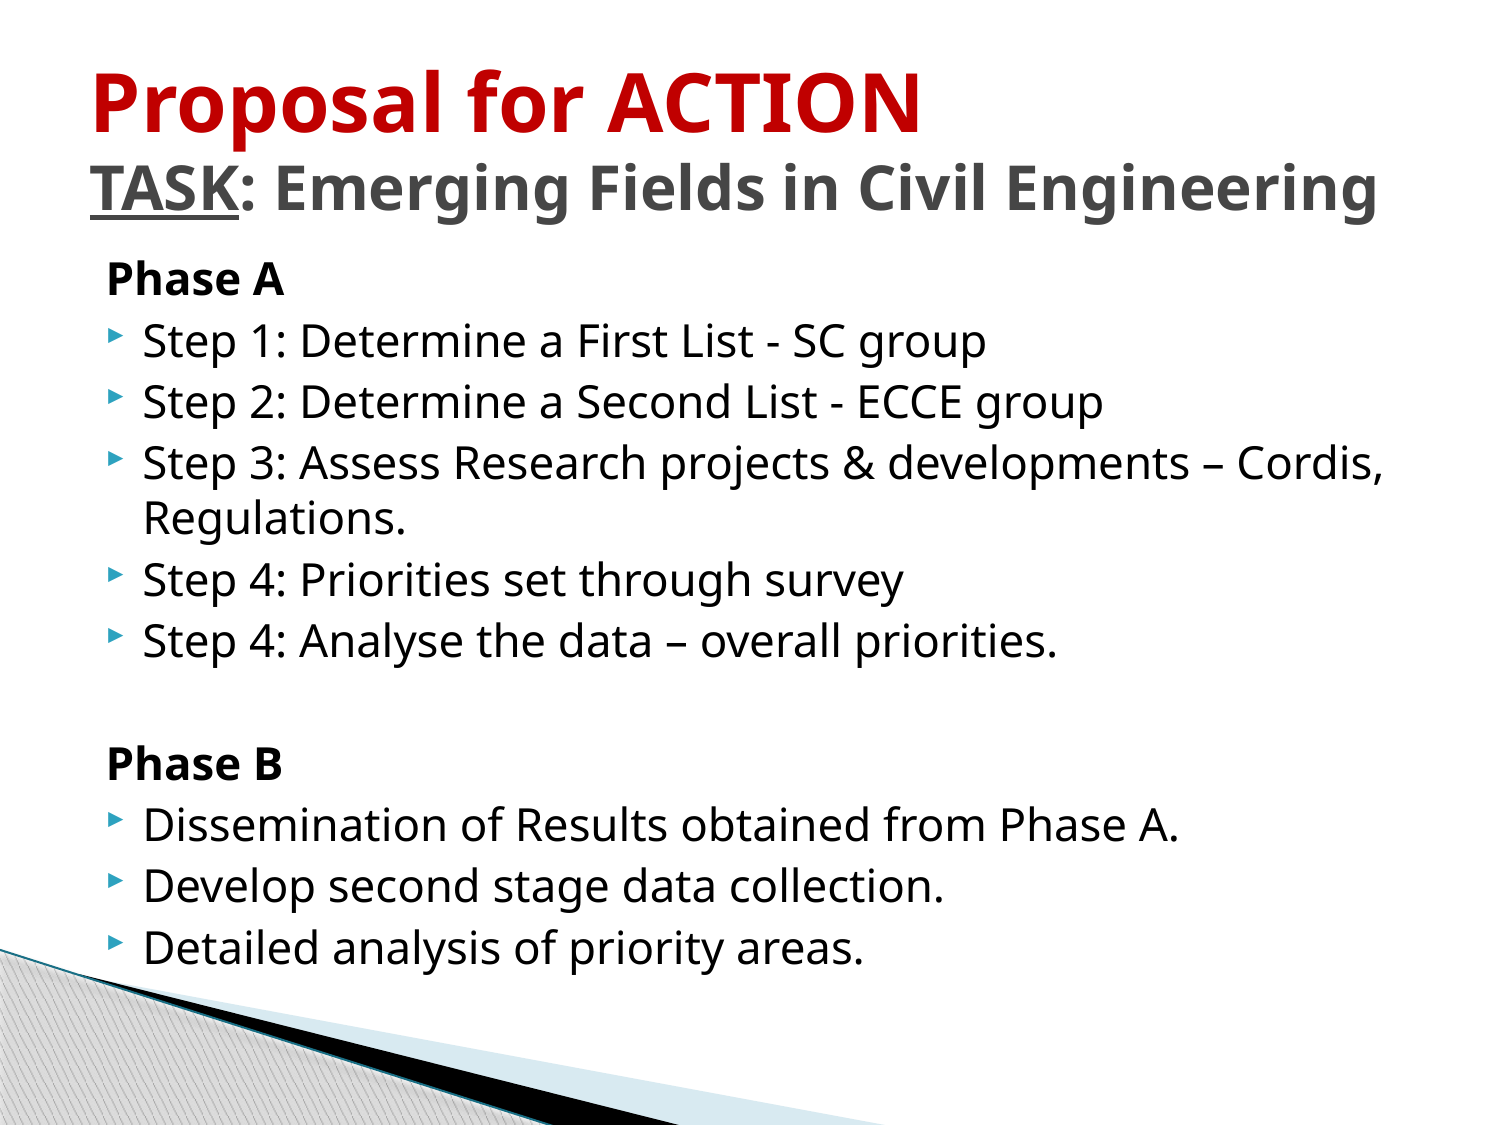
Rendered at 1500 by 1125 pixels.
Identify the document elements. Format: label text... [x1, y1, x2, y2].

list Phase A Step 1: Determine a First List - SC group Step 2: Determine a Second List - ECCE group Step 3: Assess Research projects & developments – Cordis, Regulations. Step 4: Priorities set through survey Step 4: Analyse the data – overall priorities. Phase B Dissemination of Results obtained from Phase A. Develop second stage data collection. Detailed analysis of priority areas. [75, 243, 1425, 986]
title Proposal for ACTION TASK: Emerging Fields in Civil Engineering [75, 42, 1447, 231]
